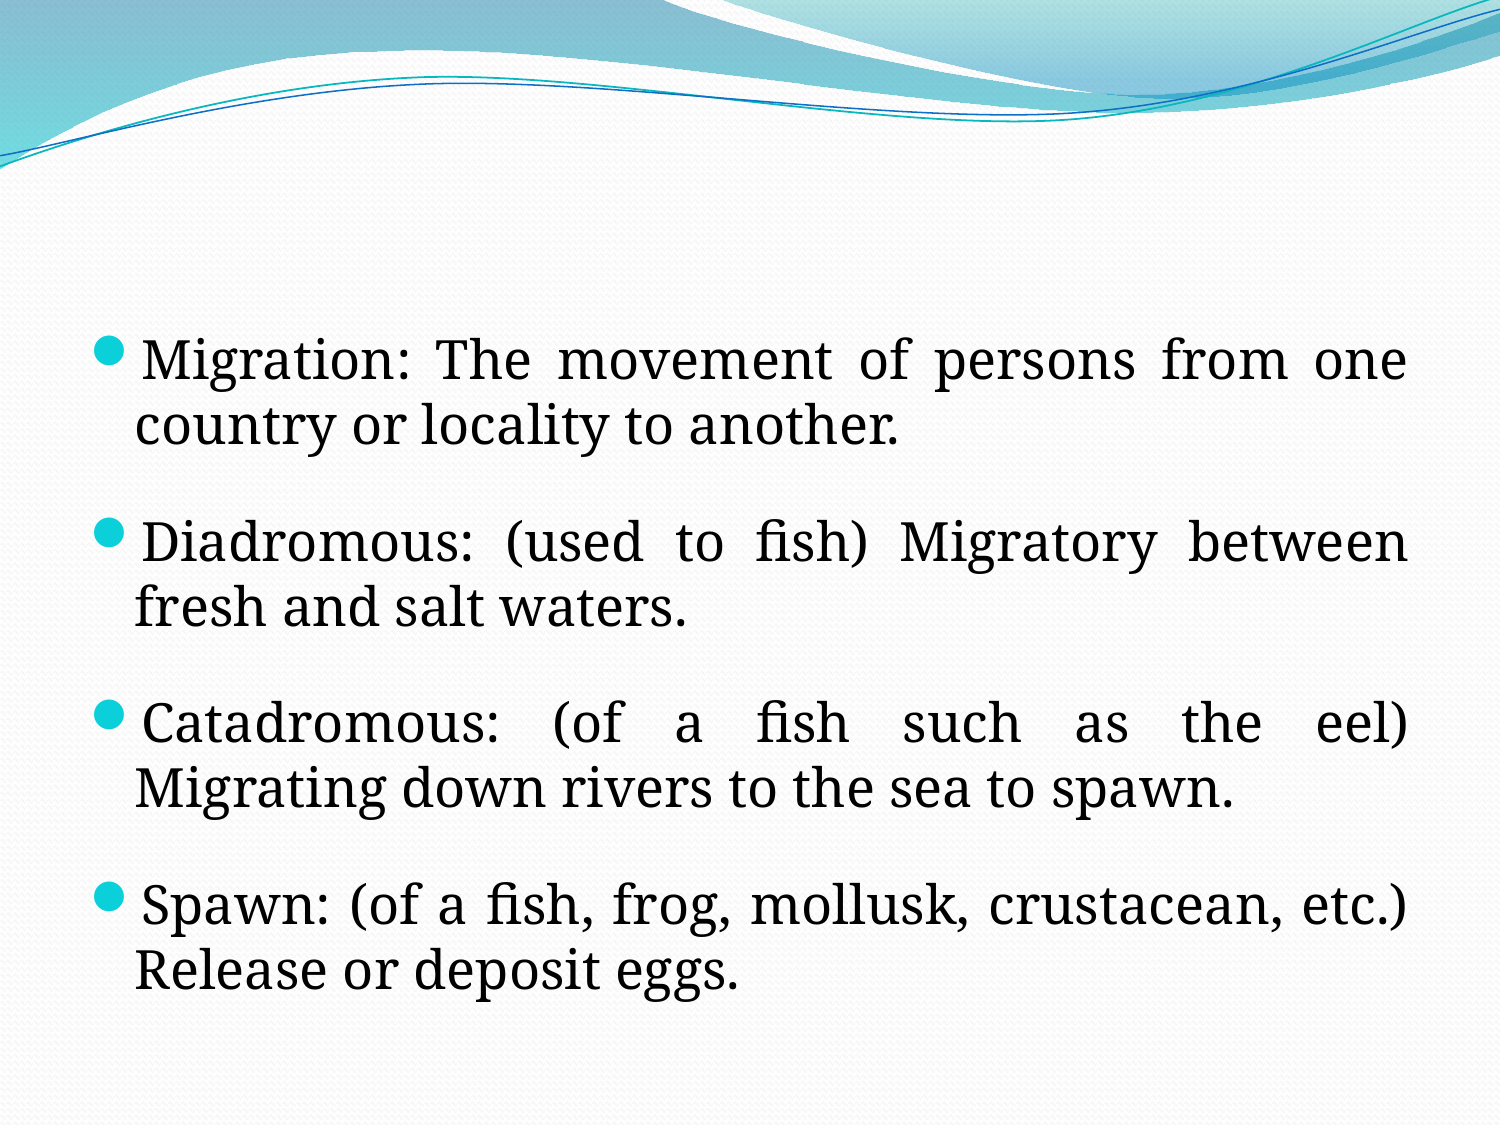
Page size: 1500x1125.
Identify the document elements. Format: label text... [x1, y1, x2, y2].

list Migration: The movement of persons from one country or locality to another. Diadromous: (used to fish) Migratory between fresh and salt waters. Catadromous: (of a fish such as the eel) Migrating down rivers to the sea to spawn. Spawn: (of a fish, frog, mollusk, crustacean, etc.) Release or deposit eggs. [75, 317, 1425, 1038]
